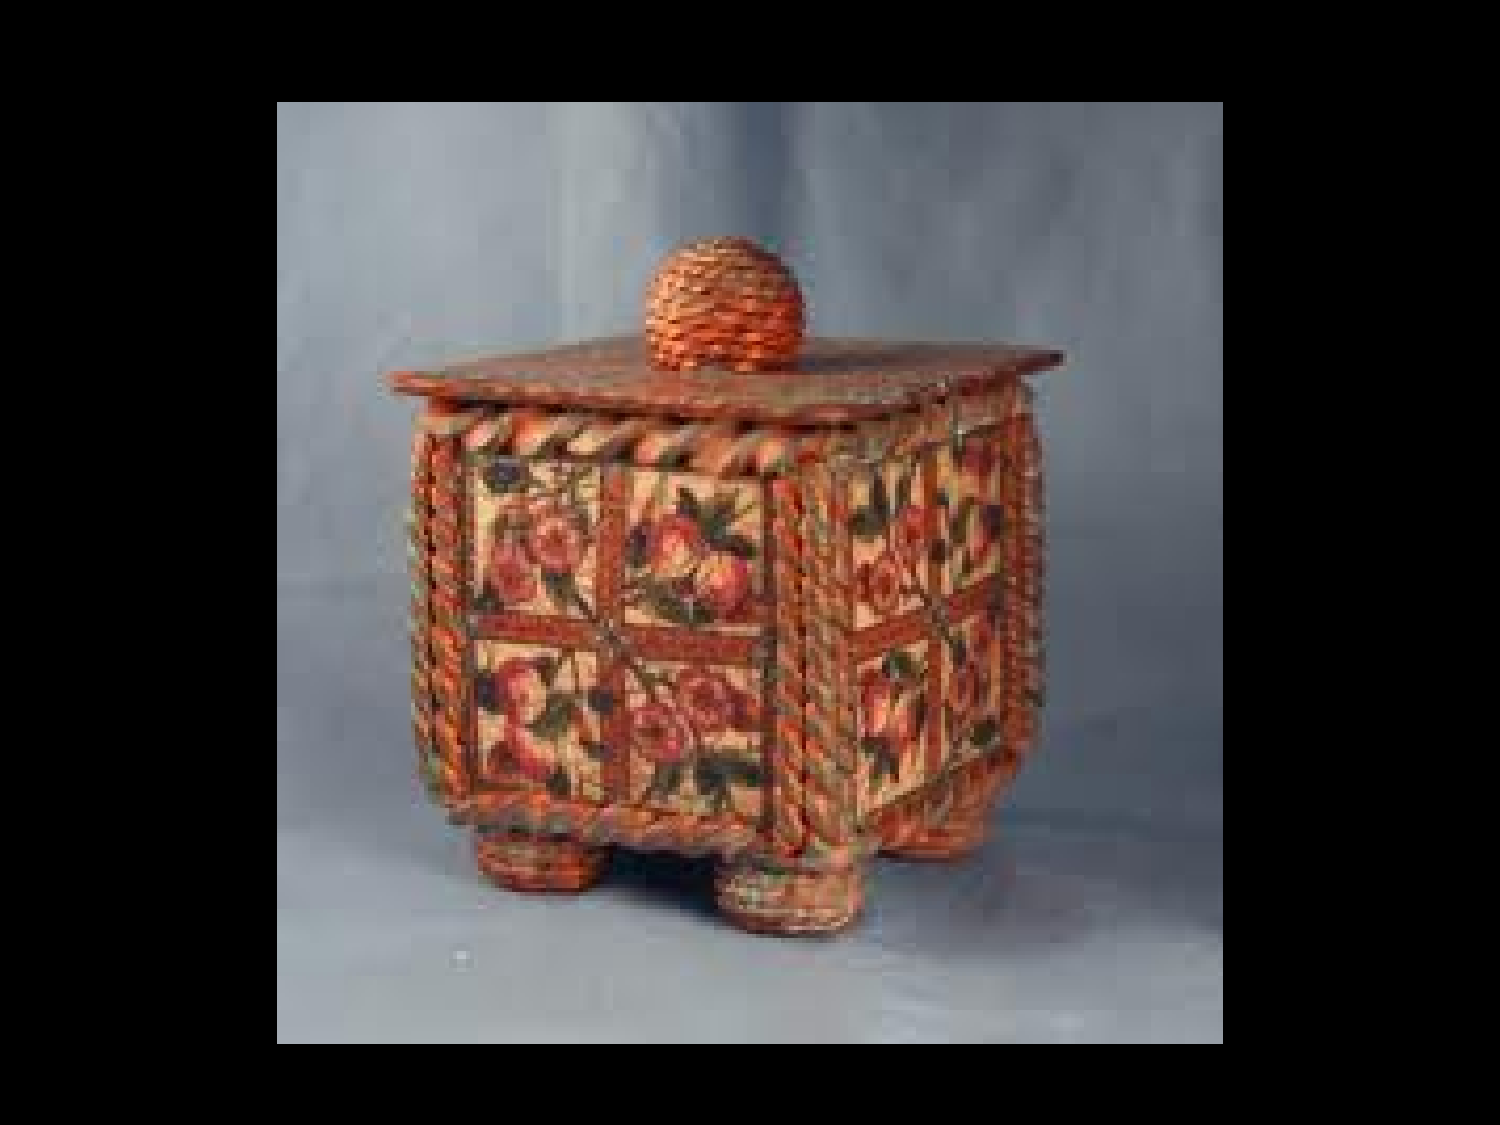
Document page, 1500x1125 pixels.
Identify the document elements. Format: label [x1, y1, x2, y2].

picture [277, 102, 1223, 1044]
